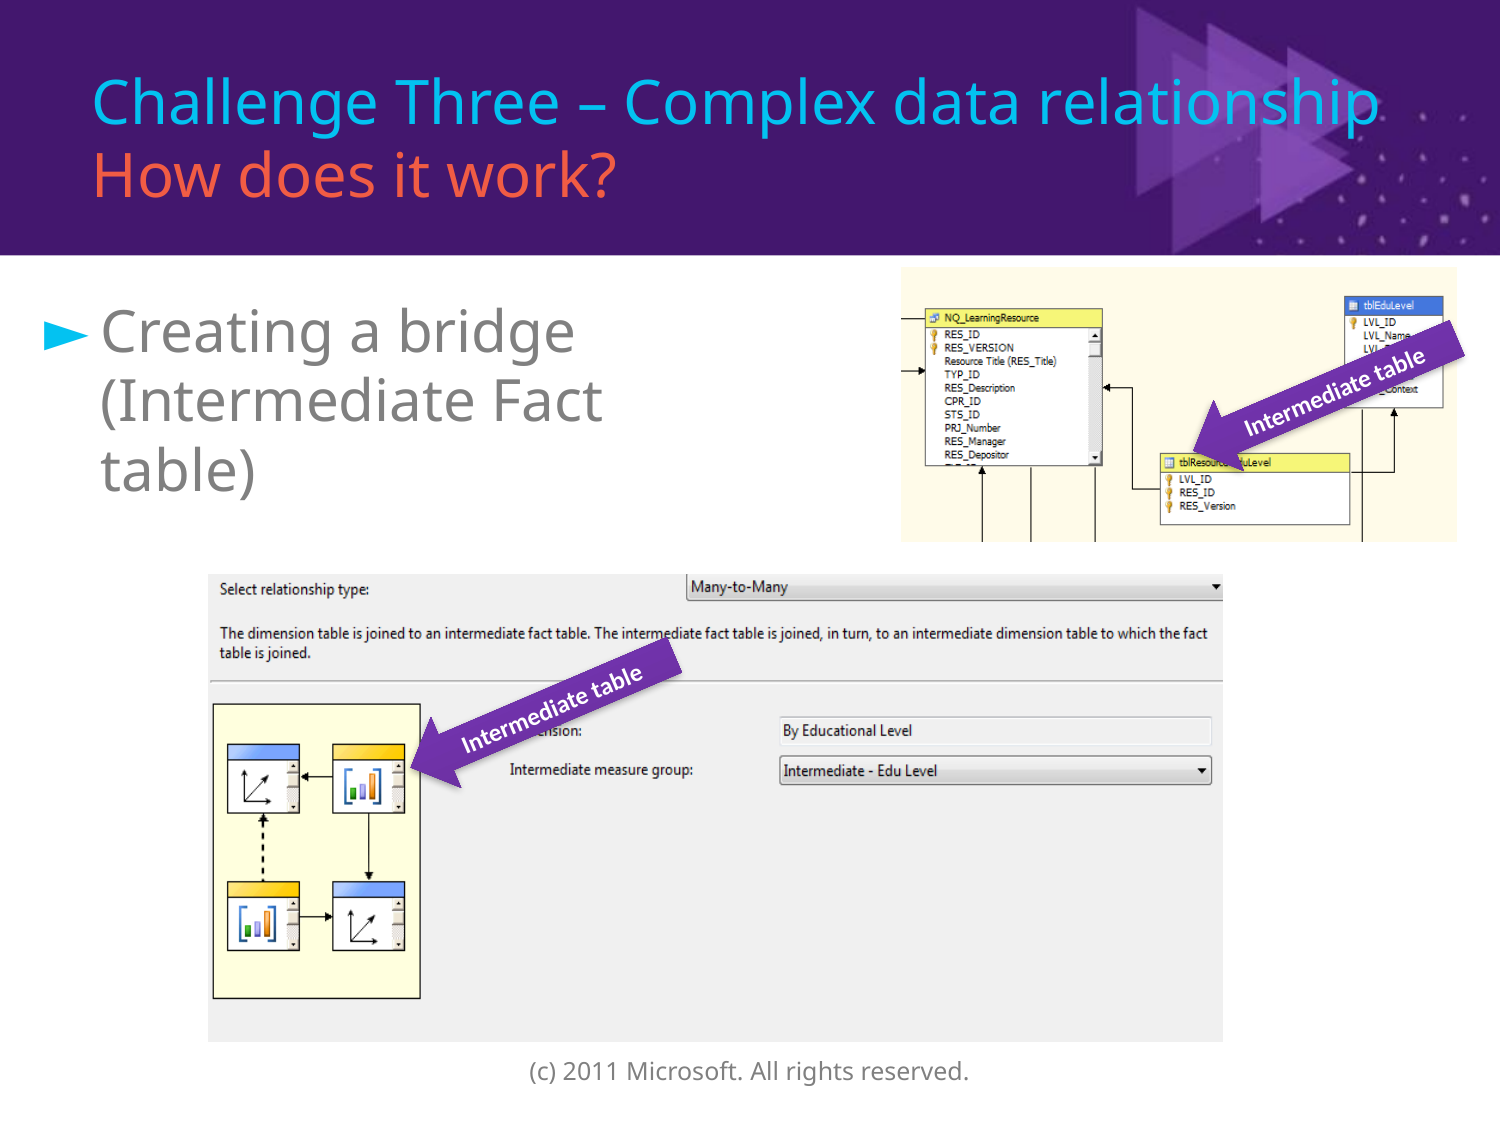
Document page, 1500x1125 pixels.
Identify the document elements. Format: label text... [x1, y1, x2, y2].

picture [0, 0, 1500, 255]
list Creating a bridge (Intermediate Fact table) [29, 286, 658, 551]
picture [901, 266, 1457, 543]
title Challenge Three – Complex data relationship How does it work? [76, 30, 1427, 243]
picture [208, 574, 1223, 1043]
footer (c) 2011 Microsoft. All rights reserved. [512, 1051, 988, 1103]
